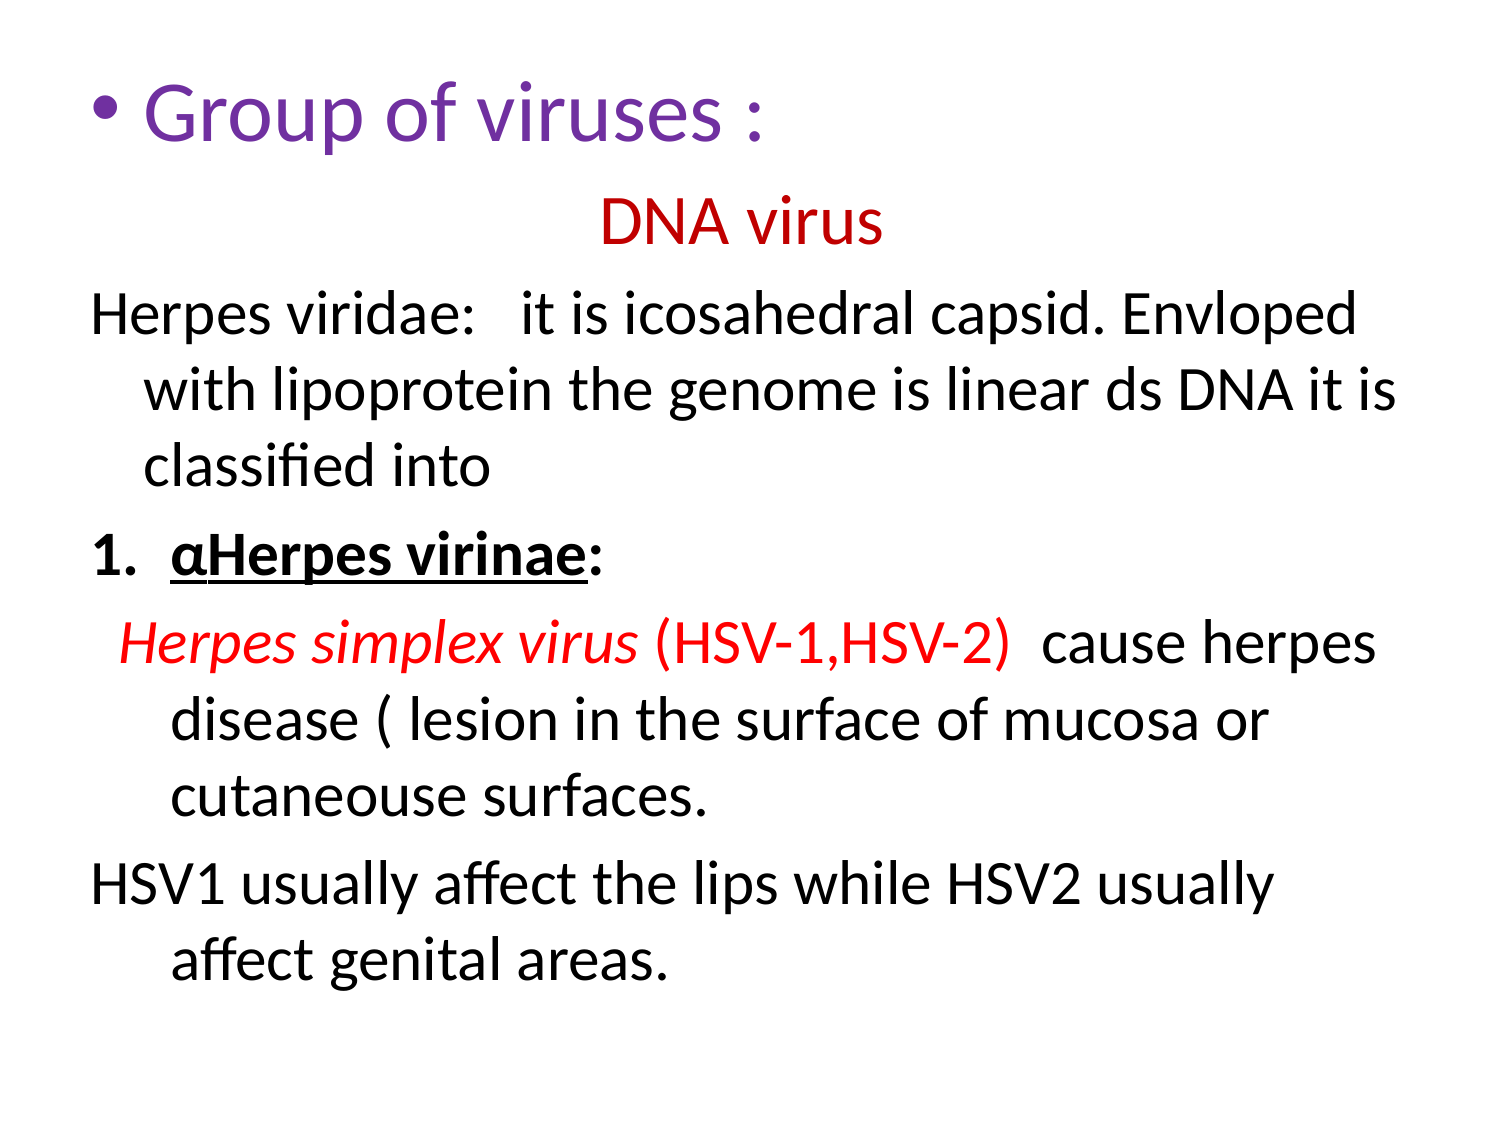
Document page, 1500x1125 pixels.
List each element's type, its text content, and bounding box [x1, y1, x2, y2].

list Group of viruses : DNA virus Herpes viridae: it is icosahedral capsid. Envloped with lipoprotein the genome is linear ds DNA it is classified into αHerpes virinae: Herpes simplex virus (HSV-1,HSV-2) cause herpes disease ( lesion in the surface of mucosa or cutaneouse surfaces. HSV1 usually affect the lips while HSV2 usually affect genital areas. [75, 46, 1425, 1005]
